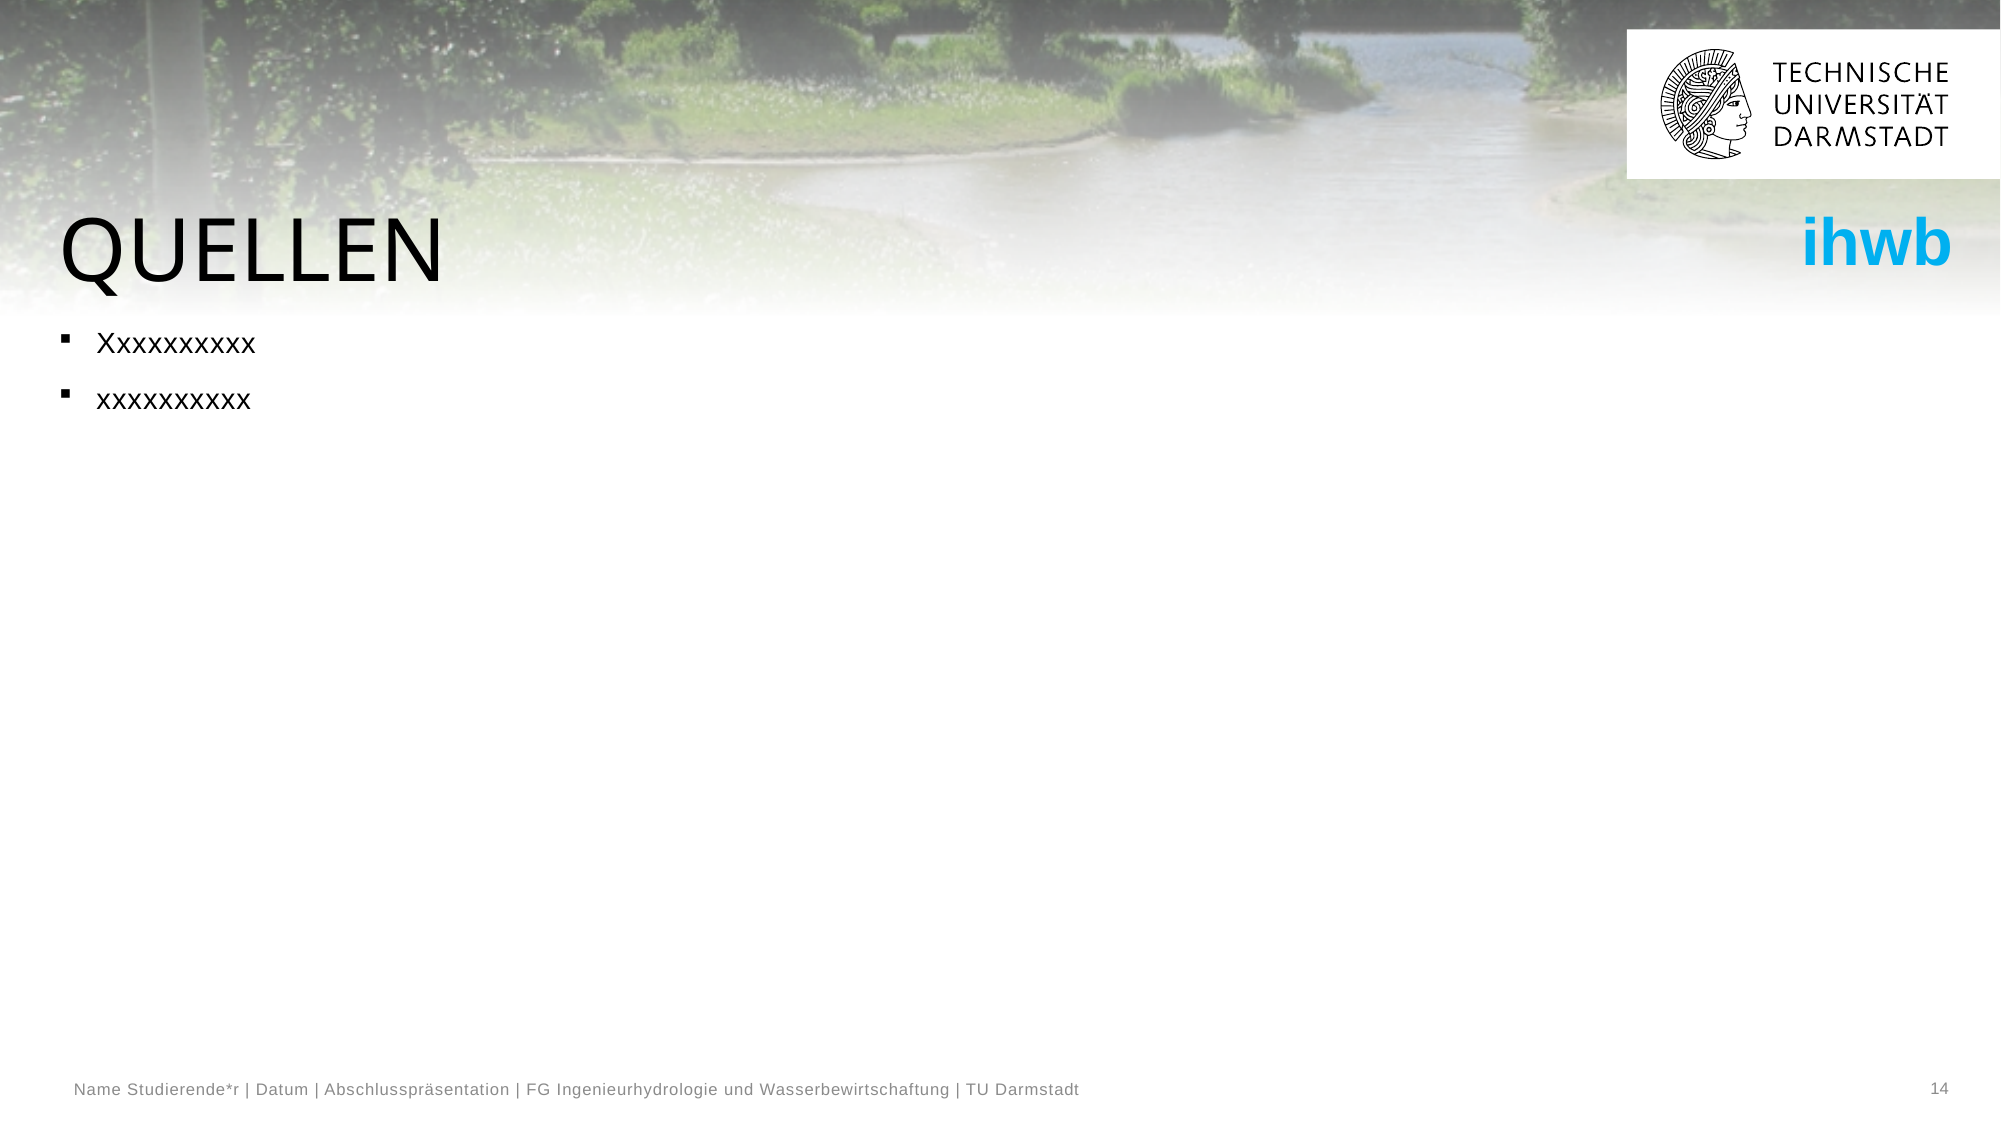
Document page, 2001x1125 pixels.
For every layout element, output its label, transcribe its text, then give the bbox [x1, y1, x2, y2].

slide_number 14 [1708, 1075, 1949, 1106]
list Xxxxxxxxxx xxxxxxxxxx [59, 324, 1949, 1063]
picture [0, 0, 2001, 386]
title Quellen [59, 120, 1532, 298]
